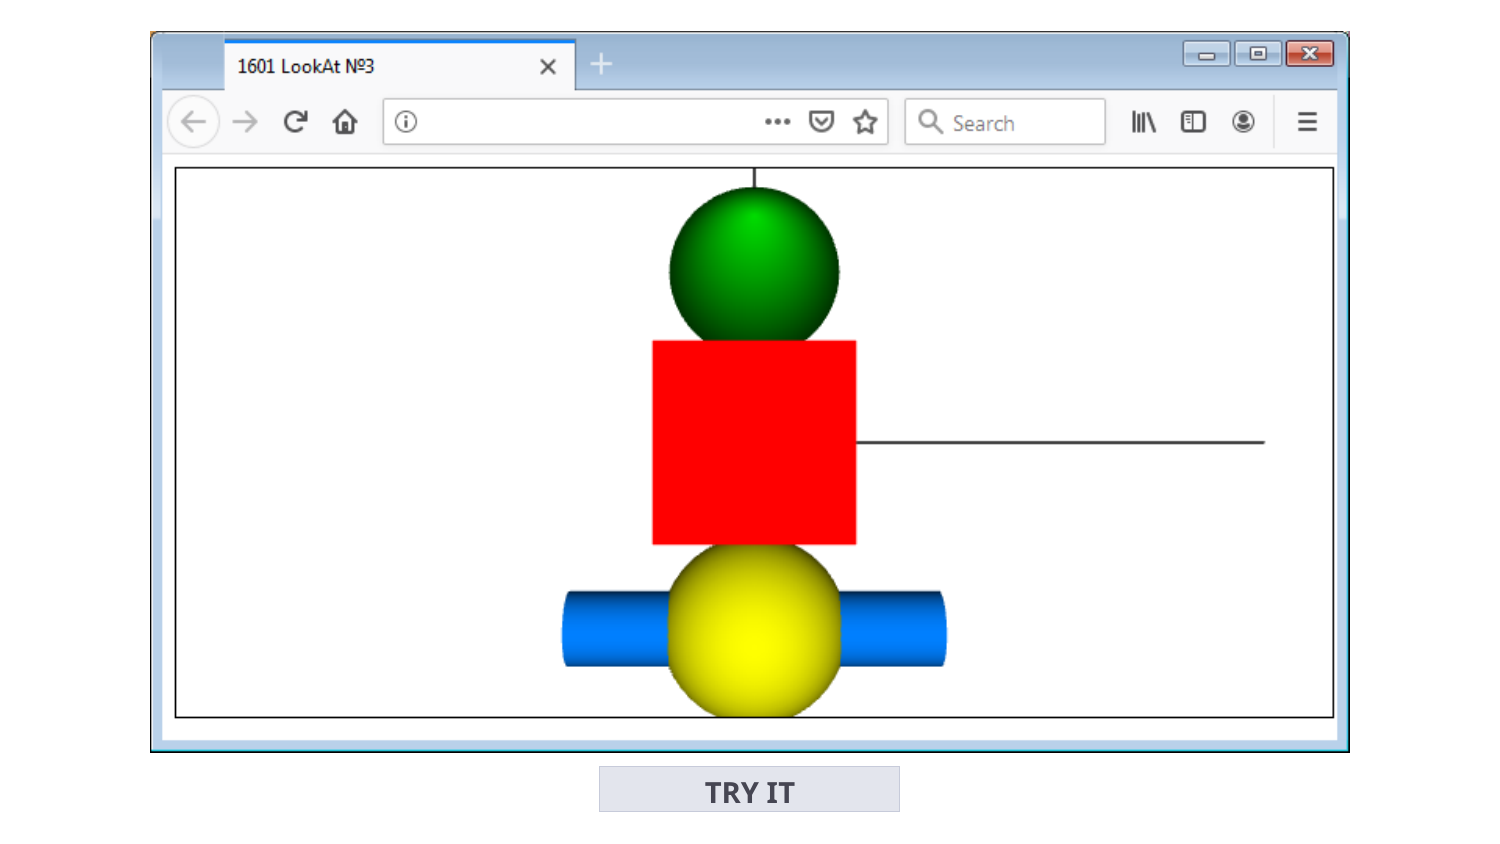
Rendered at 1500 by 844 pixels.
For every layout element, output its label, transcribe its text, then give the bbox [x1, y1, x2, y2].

picture [149, 31, 1351, 753]
text_box TRY IT [599, 766, 900, 812]
